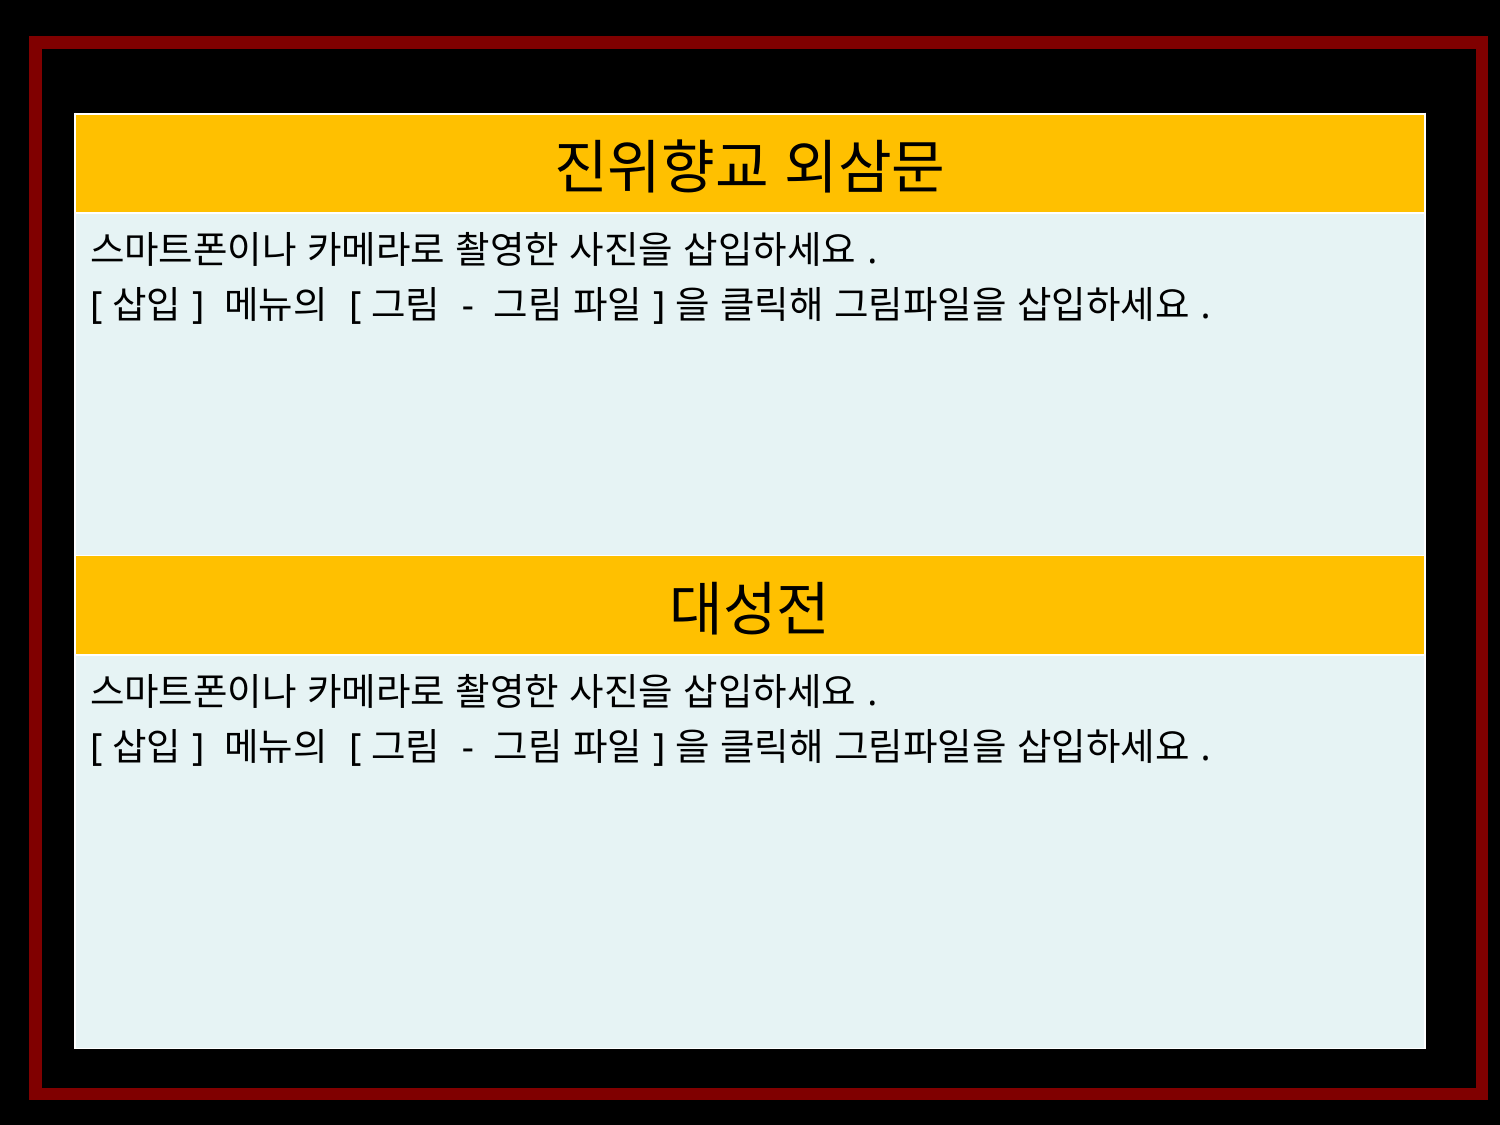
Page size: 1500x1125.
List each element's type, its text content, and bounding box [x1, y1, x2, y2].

table_cell 대성전 [76, 556, 1424, 654]
table_cell 스마트폰이나 카메라로 촬영한 사진을 삽입하세요. [삽입] 메뉴의 [그림 - 그림 파일]을 클릭해 그림파일을 삽입하세요. [76, 656, 1424, 1048]
table_header 진위향교 외삼문 [76, 115, 1424, 212]
table_cell 스마트폰이나 카메라로 촬영한 사진을 삽입하세요. [삽입] 메뉴의 [그림 - 그림 파일]을 클릭해 그림파일을 삽입하세요. [76, 214, 1424, 555]
